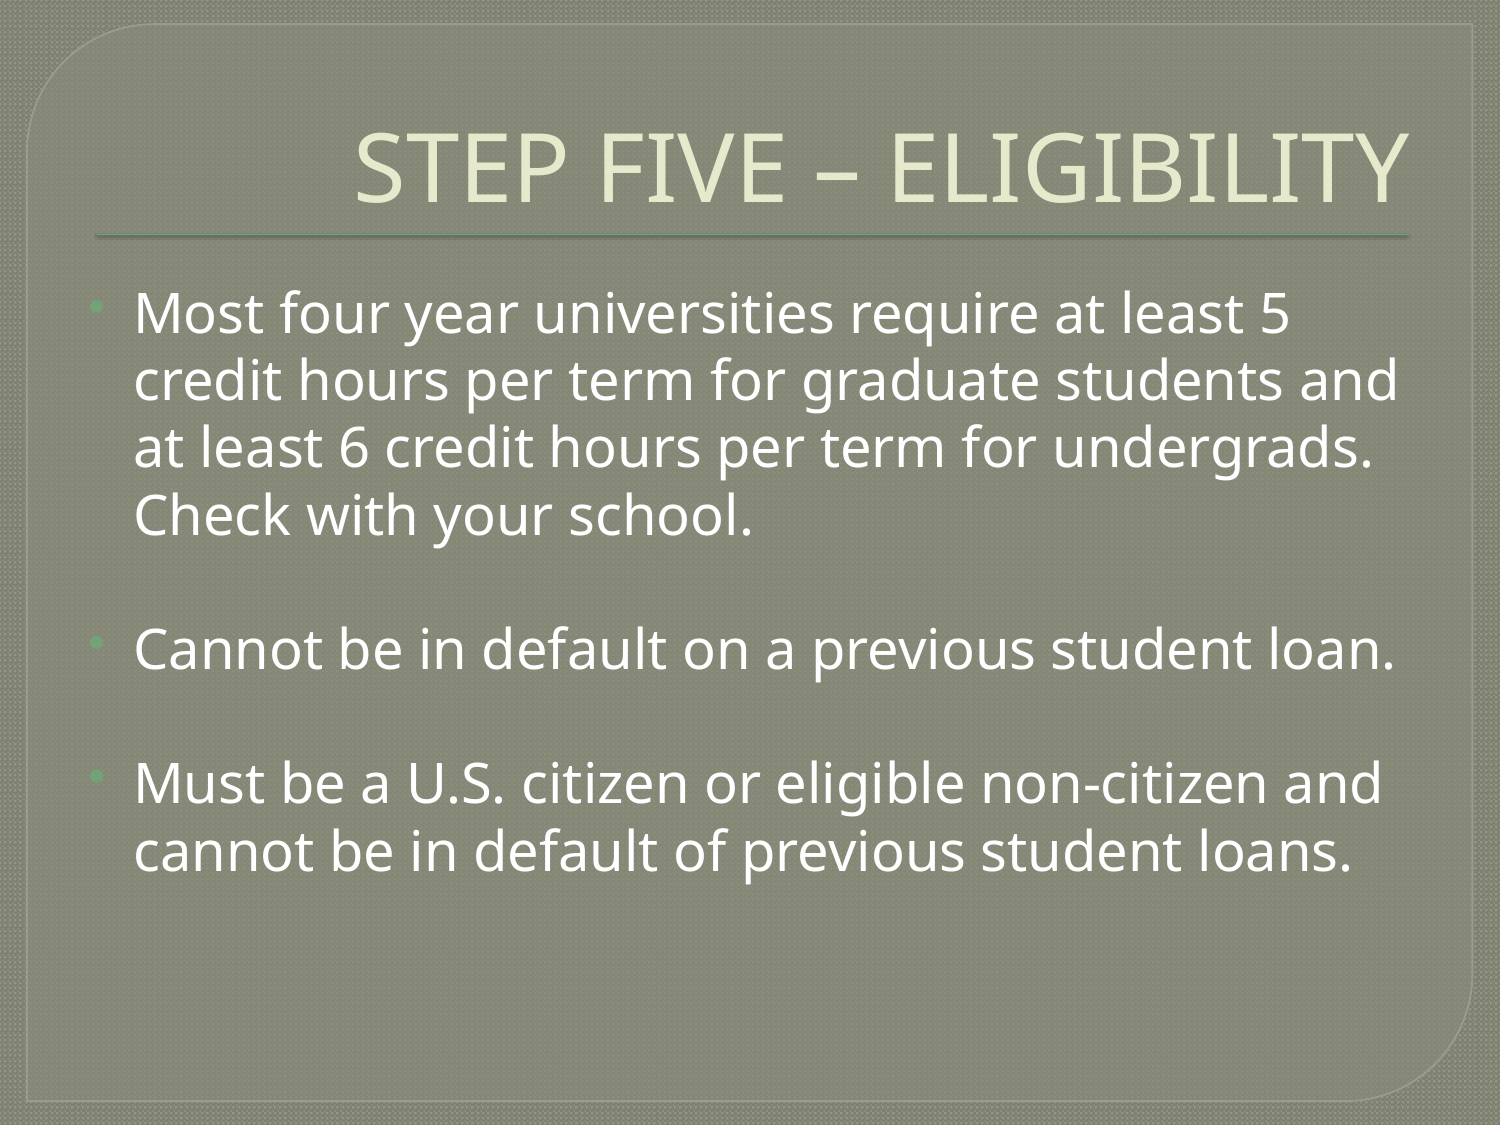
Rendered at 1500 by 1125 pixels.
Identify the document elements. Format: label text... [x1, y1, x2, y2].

title STEP FIVE – ELIGIBILITY [75, 41, 1425, 230]
list Most four year universities require at least 5 credit hours per term for graduate students and at least 6 credit hours per term for undergrads. Check with your school. Cannot be in default on a previous student loan. Must be a U.S. citizen or eligible non-citizen and cannot be in default of previous student loans. [74, 269, 1426, 1013]
